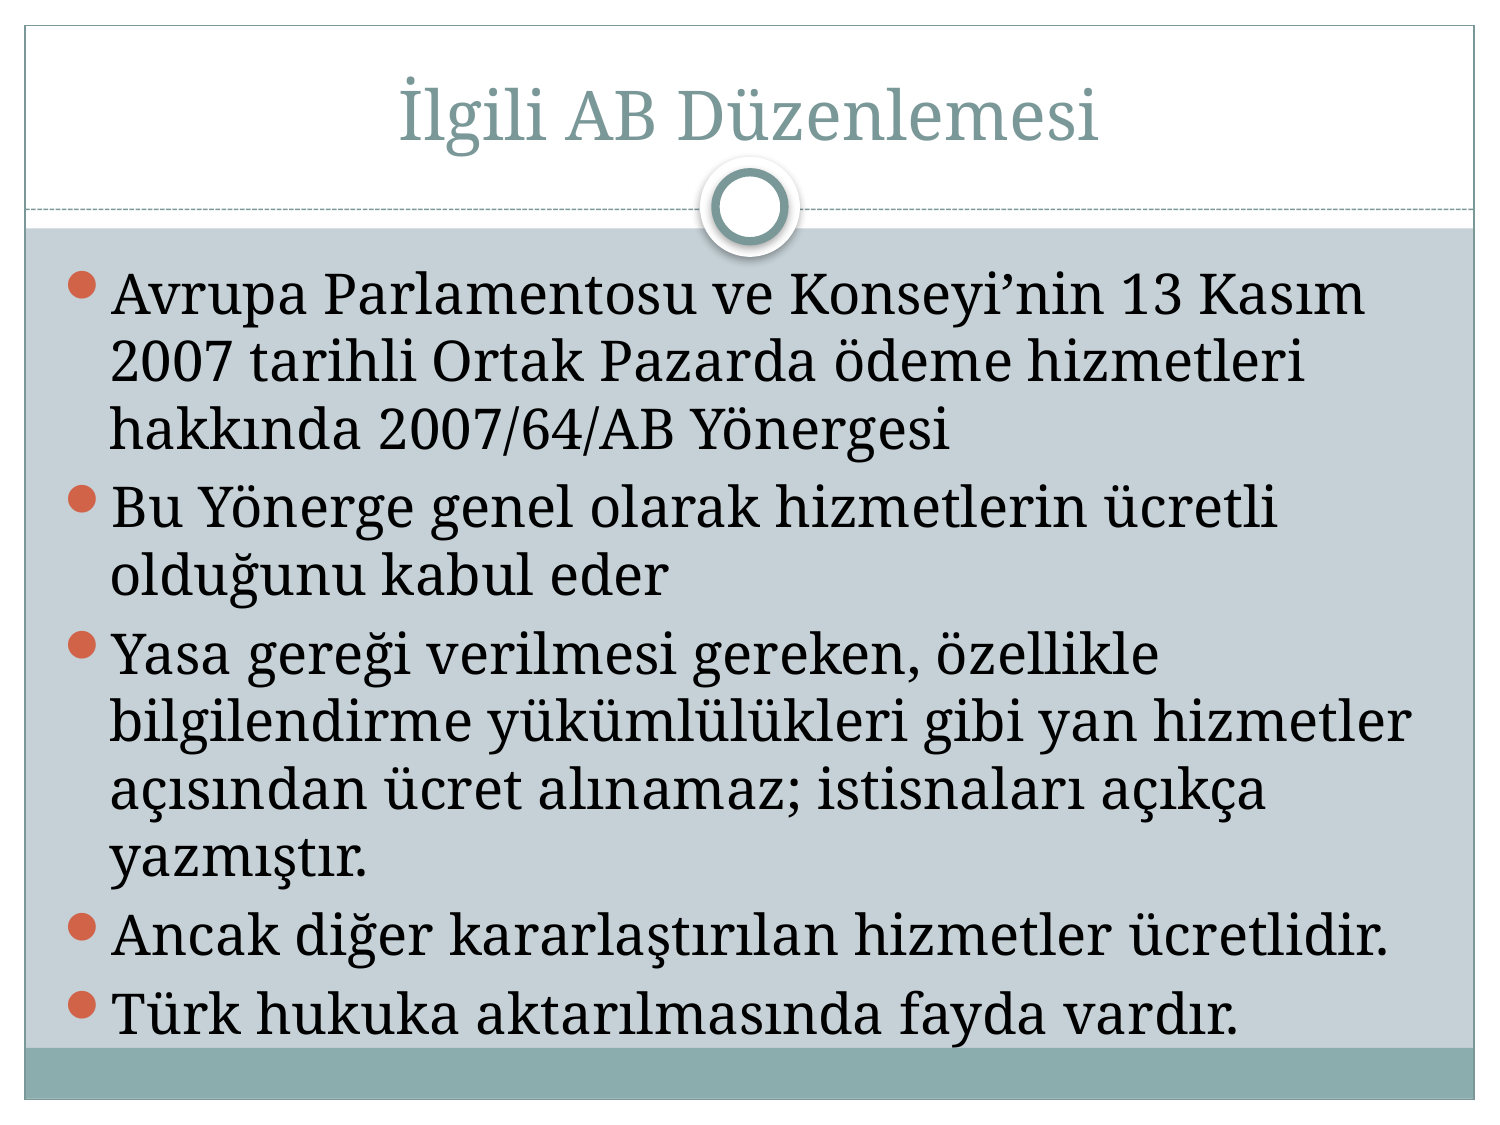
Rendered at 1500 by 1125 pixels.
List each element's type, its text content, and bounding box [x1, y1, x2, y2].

title İlgili AB Düzenlemesi [49, 37, 1450, 162]
list Avrupa Parlamentosu ve Konseyi’nin 13 Kasım 2007 tarihli Ortak Pazarda ödeme hizmetleri hakkında 2007/64/AB Yönergesi Bu Yönerge genel olarak hizmetlerin ücretli olduğunu kabul eder Yasa gereği verilmesi gereken, özellikle bilgilendirme yükümlülükleri gibi yan hizmetler açısından ücret alınamaz; istisnaları açıkça yazmıştır. Ancak diğer kararlaştırılan hizmetler ücretlidir. Türk hukuka aktarılmasında fayda vardır. [49, 250, 1445, 1001]
